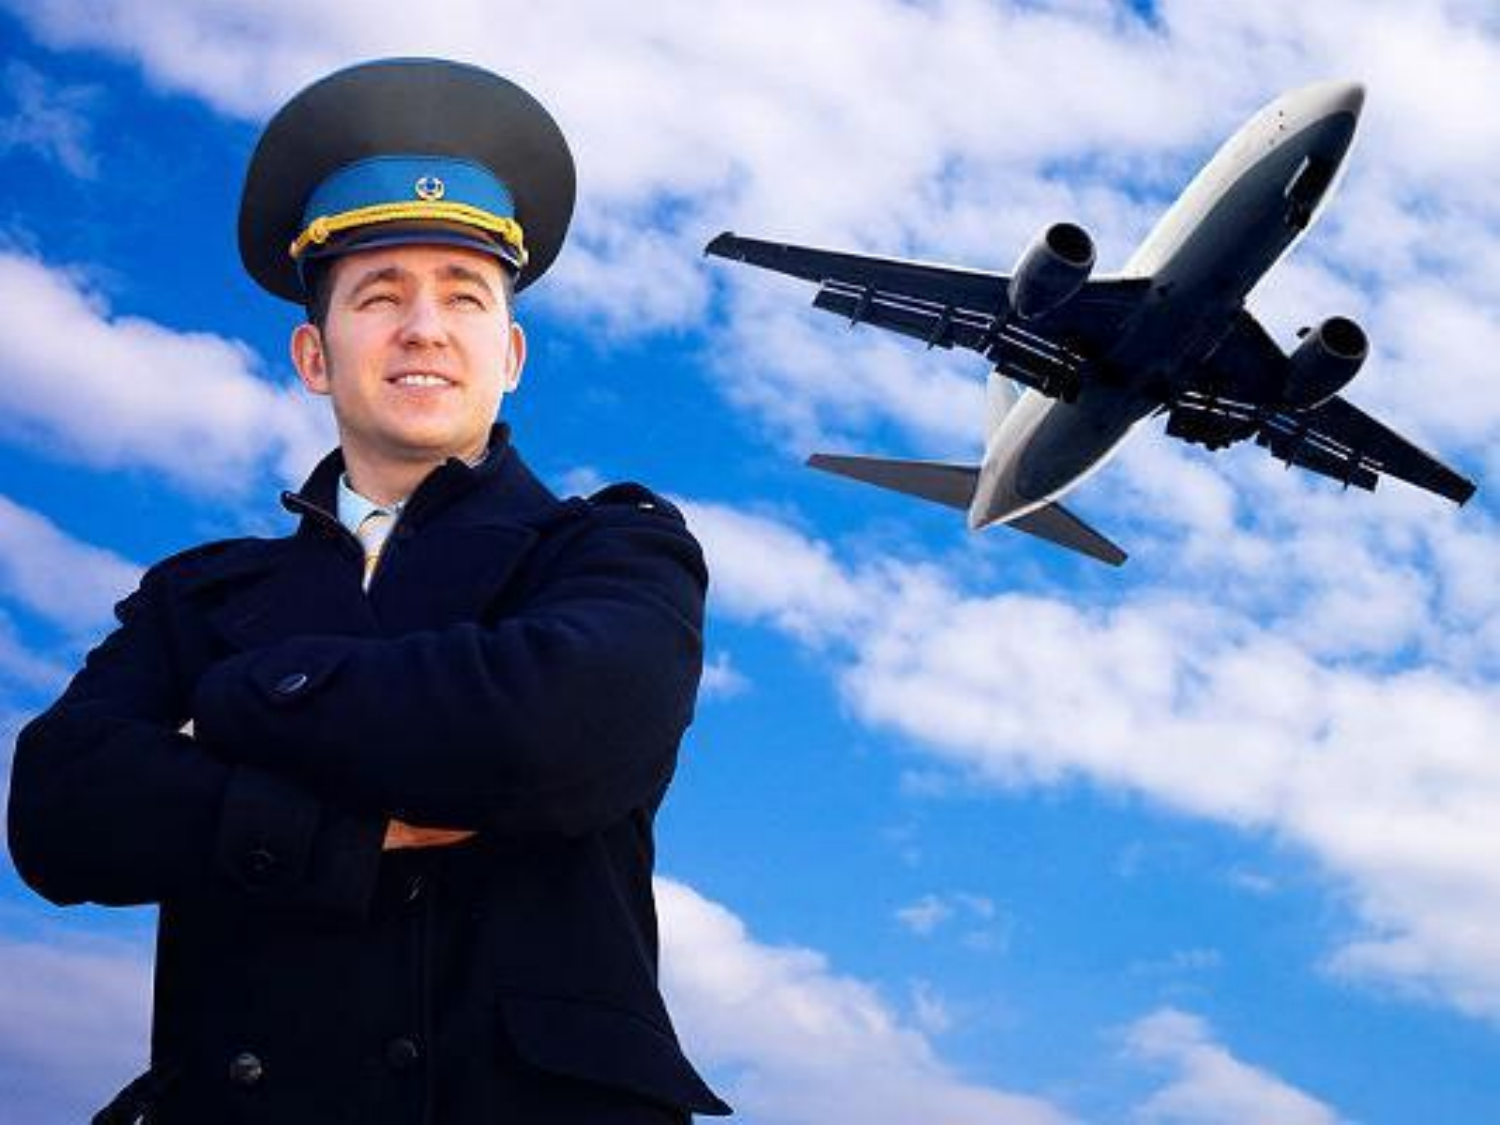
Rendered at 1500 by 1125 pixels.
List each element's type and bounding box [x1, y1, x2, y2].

list [0, 0, 1500, 1125]
